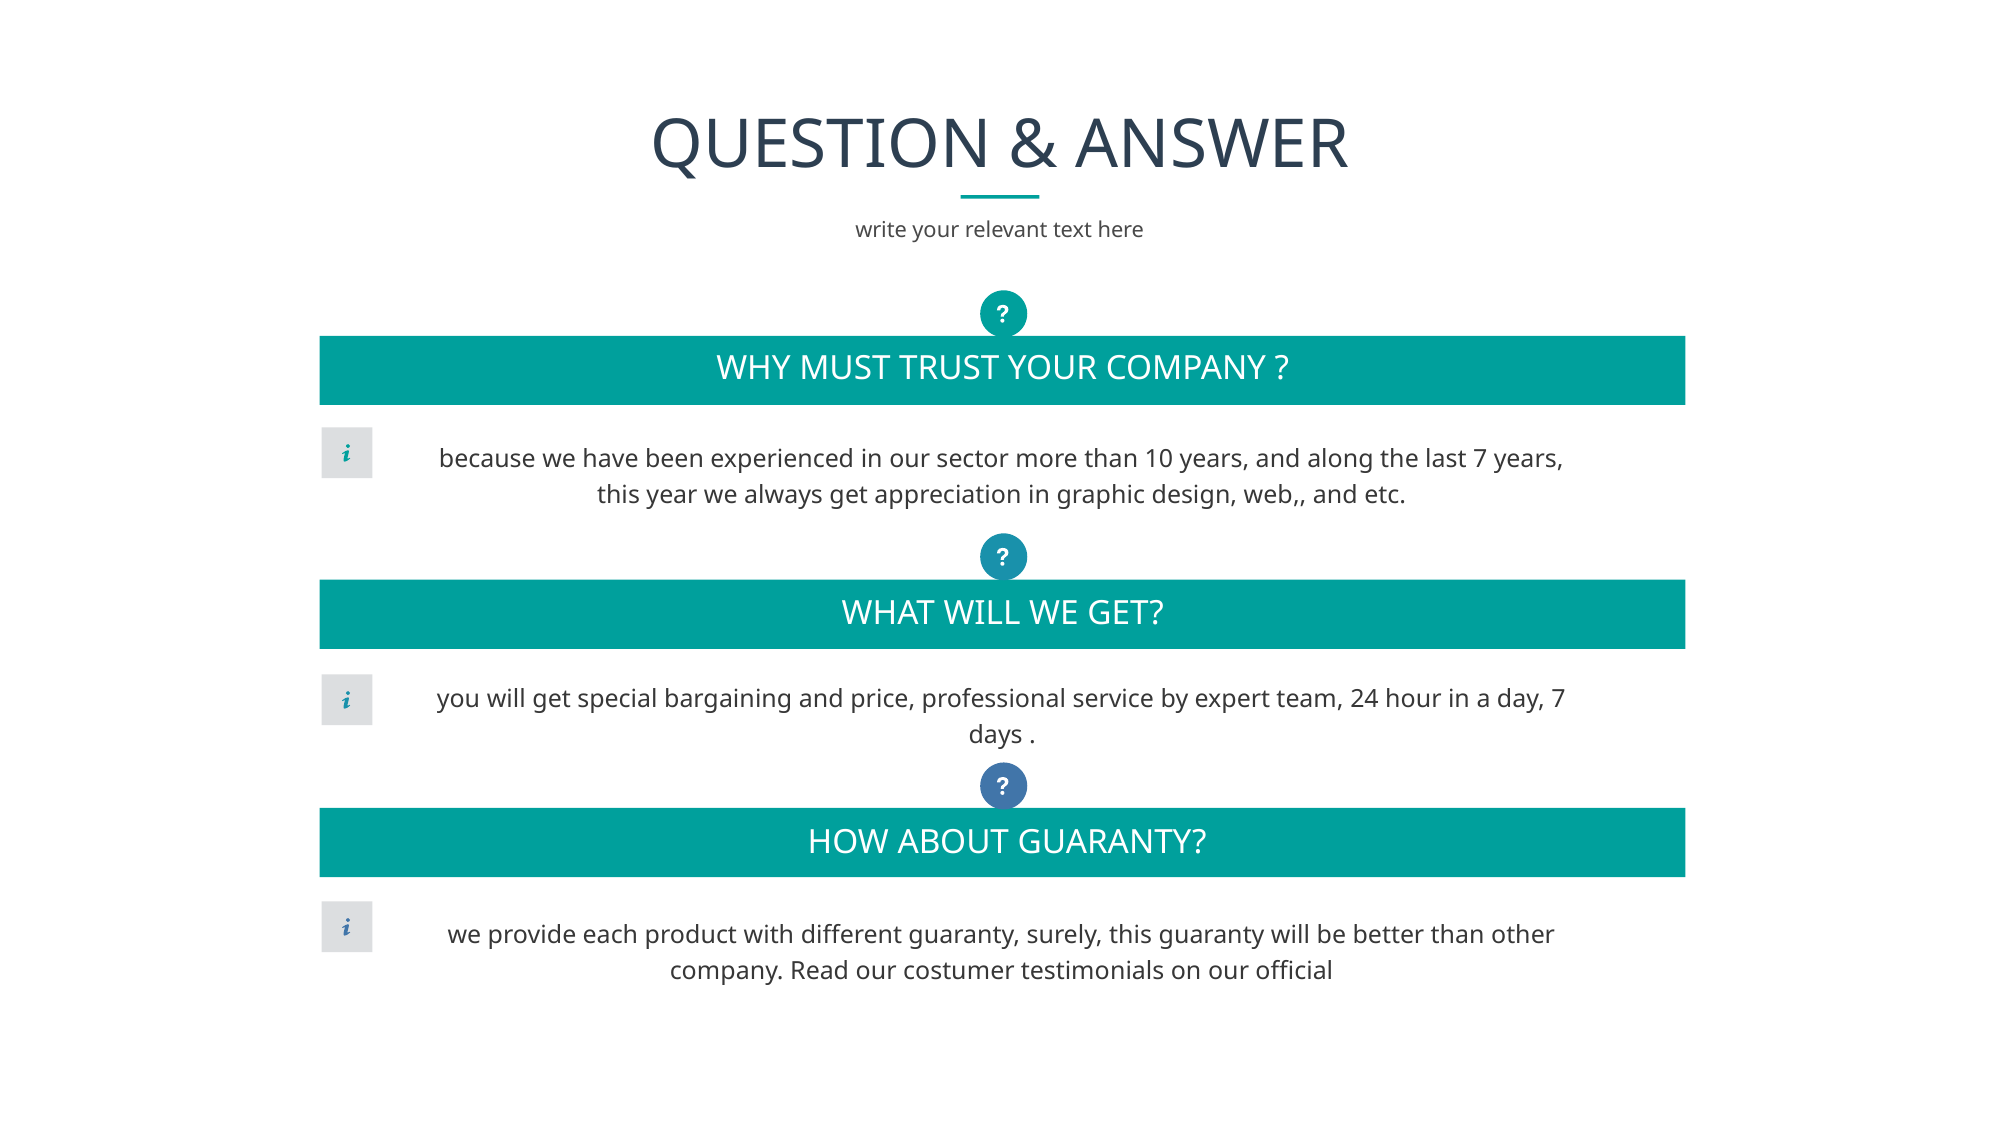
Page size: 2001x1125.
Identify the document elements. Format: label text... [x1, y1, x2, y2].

list because we have been experienced in our sector more than 10 years, and along the last 7 years, this year we always get appreciation in graphic design, web,, and etc. [414, 437, 1590, 516]
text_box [980, 290, 1028, 338]
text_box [980, 762, 1028, 810]
text_box [319, 807, 1686, 878]
title QUESTION & ANSWER [249, 101, 1750, 190]
list WHY MUST TRUST YOUR COMPANY ? [362, 344, 1644, 393]
list we provide each product with different guaranty, surely, this guaranty will be better than other company. Read our costumer testimonials on our official [414, 913, 1590, 993]
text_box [980, 533, 1028, 581]
text_box write your relevant text here [249, 210, 1750, 252]
text_box [319, 579, 1686, 649]
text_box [321, 674, 373, 726]
list you will get special bargaining and price, professional service by expert team, 24 hour in a day, 7 days . [414, 677, 1590, 756]
text_box [319, 335, 1686, 405]
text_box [321, 427, 373, 479]
list WHAT WILL WE GET? [362, 589, 1644, 638]
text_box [321, 901, 373, 953]
list HOW ABOUT GUARANTY? [366, 818, 1648, 867]
